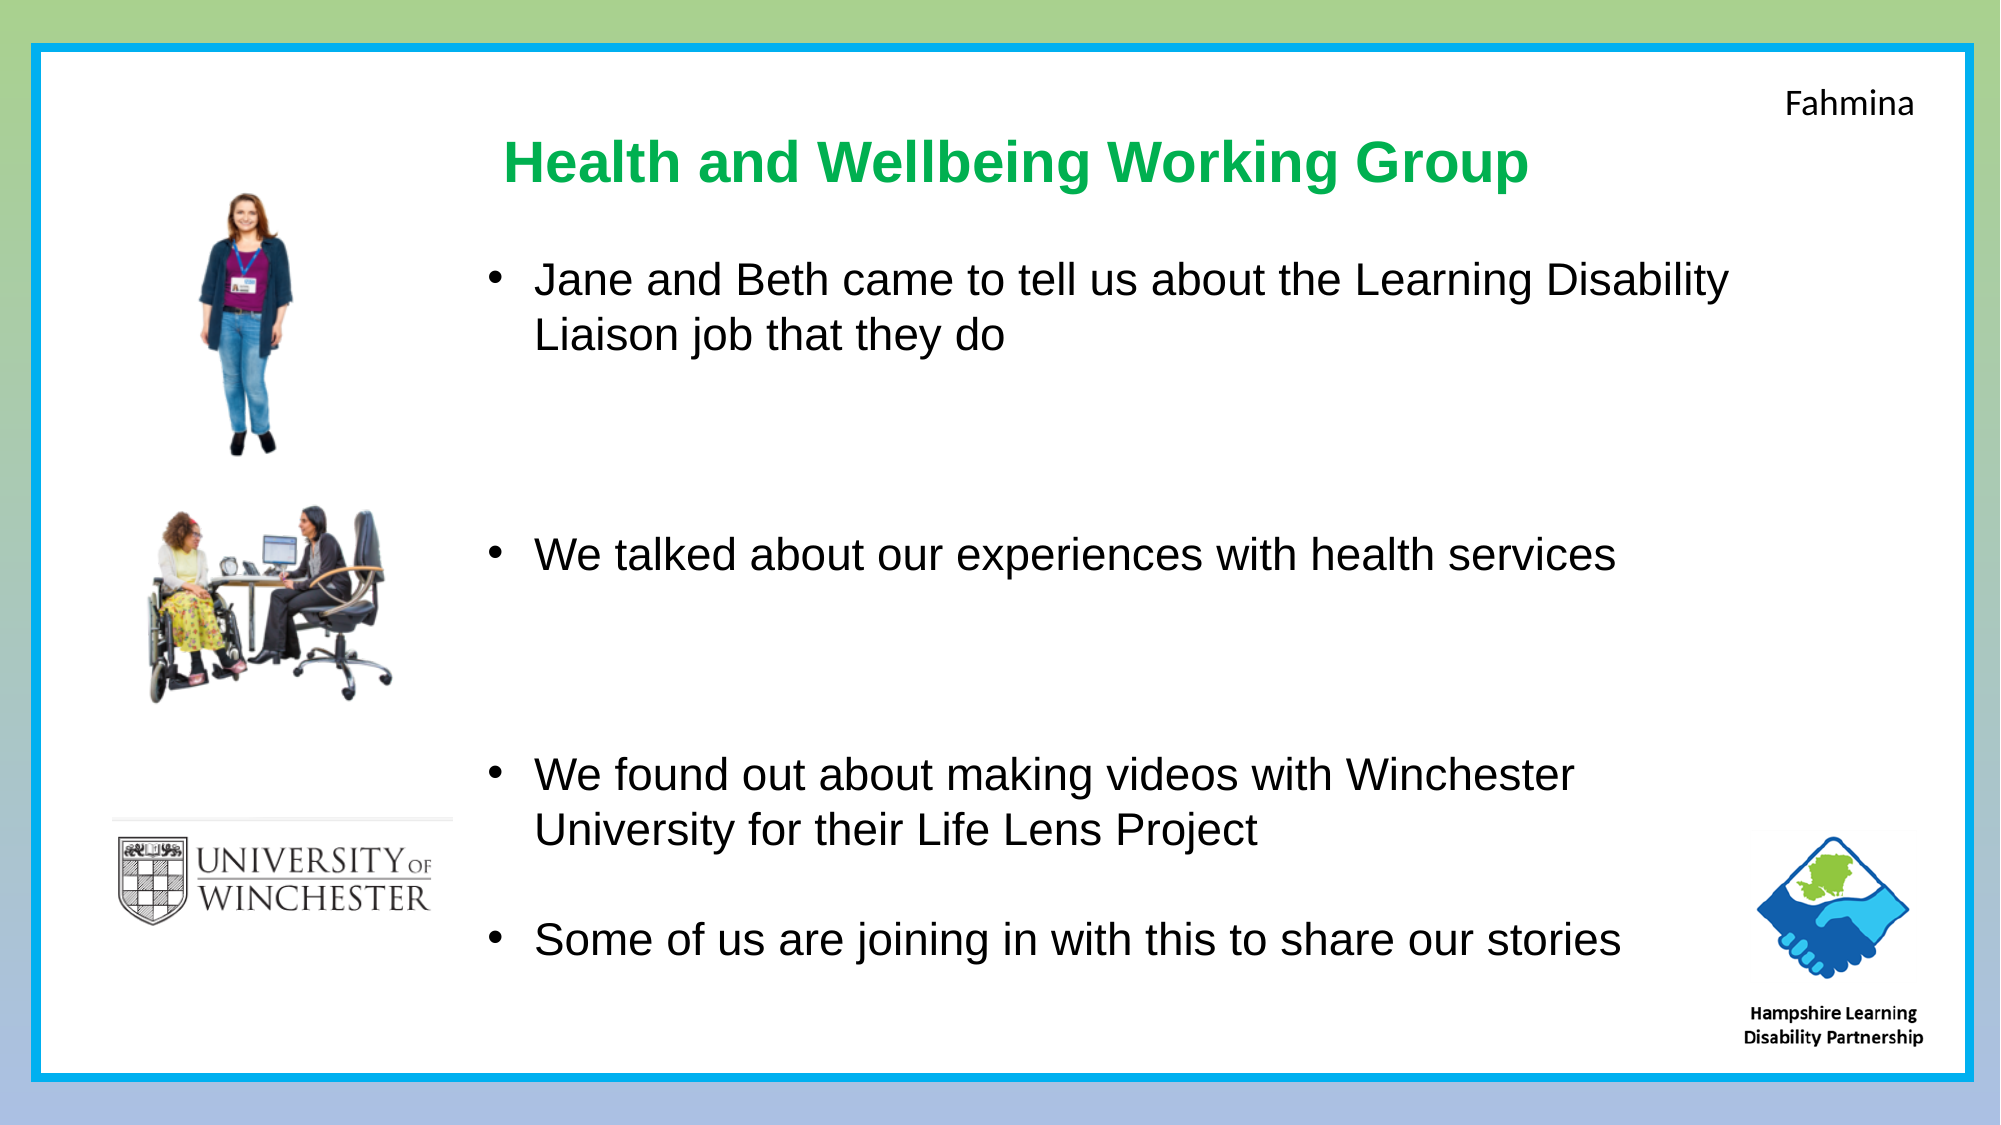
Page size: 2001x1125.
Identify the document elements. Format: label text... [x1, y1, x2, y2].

picture [1703, 830, 1964, 1061]
picture [115, 191, 382, 458]
picture [112, 817, 453, 934]
text_box [975, 537, 1025, 588]
picture [138, 475, 397, 734]
text_box Fahmina [1669, 70, 1930, 131]
text_box [35, 47, 1970, 1078]
text_box Health and Wellbeing Working Group Jane and Beth came to tell us about the Learning Disability Liaison job that they do We talked about our experiences with health services We found out about making videos with Winchester University for their Life Lens Project Some of us are joining in with this to share our stories [472, 117, 1795, 972]
